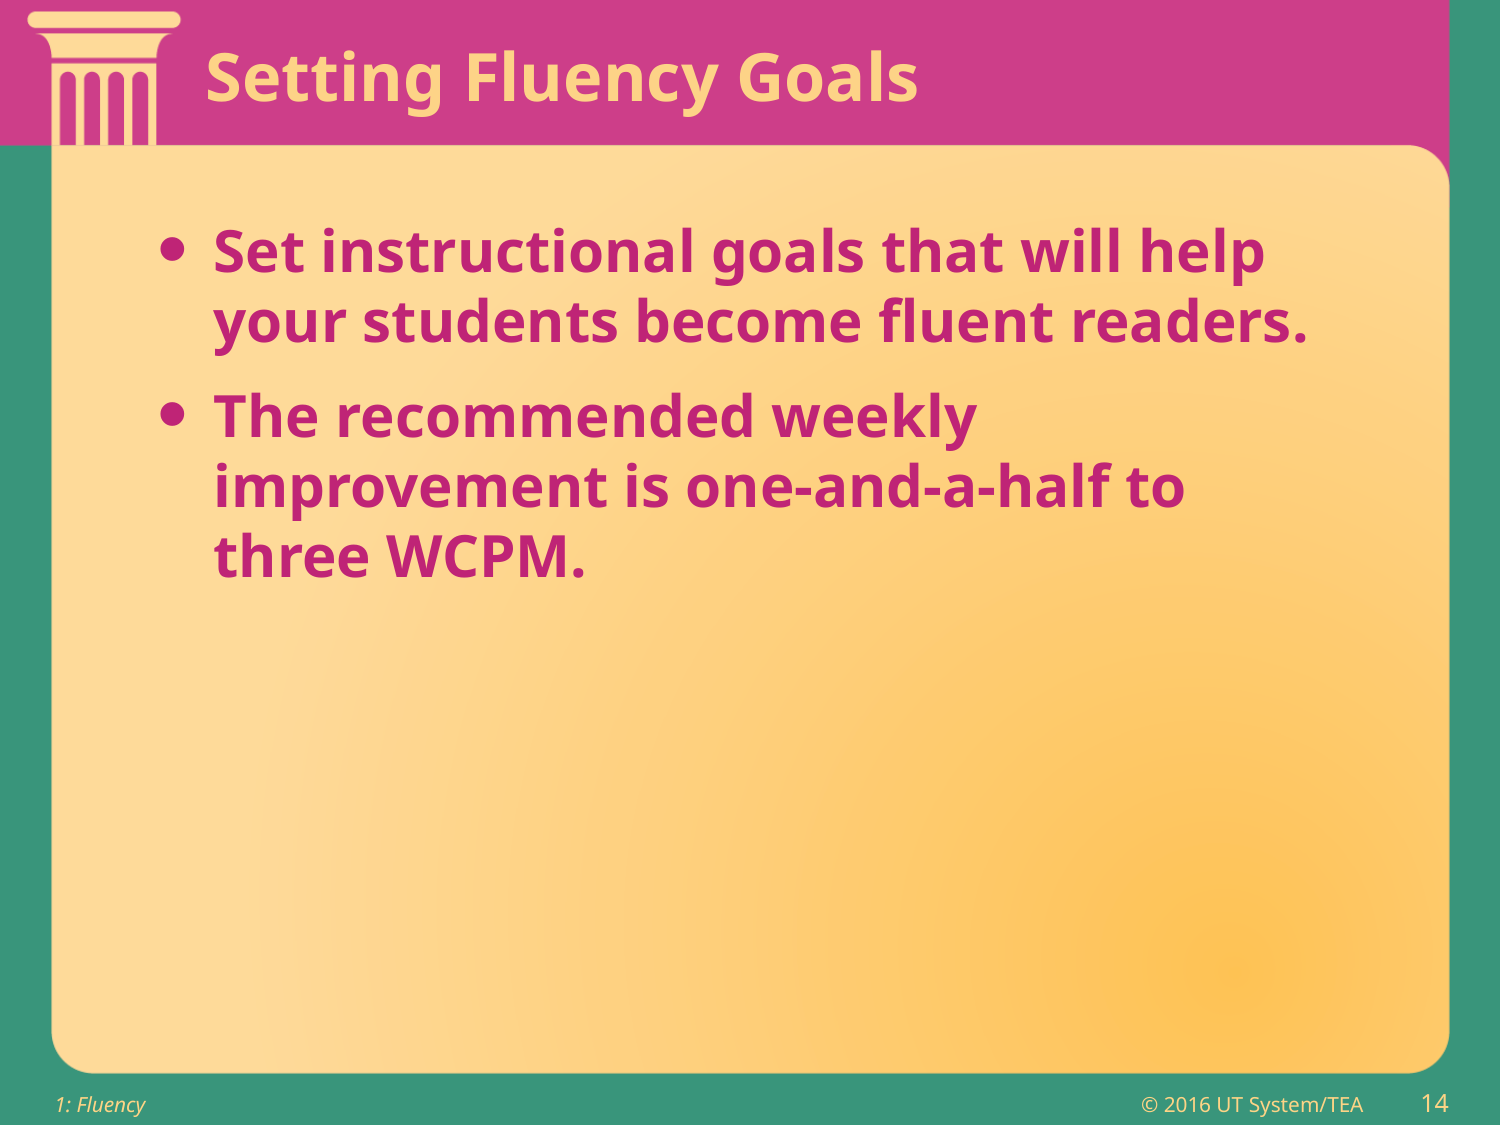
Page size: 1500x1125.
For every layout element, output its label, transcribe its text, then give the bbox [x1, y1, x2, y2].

list Set instructional goals that will help your students become fluent readers. The recommended weekly improvement is one-and-a-half to three WCPM. [142, 206, 1366, 997]
picture [0, 0, 1500, 1125]
title Setting Fluency Goals [190, 0, 1418, 149]
